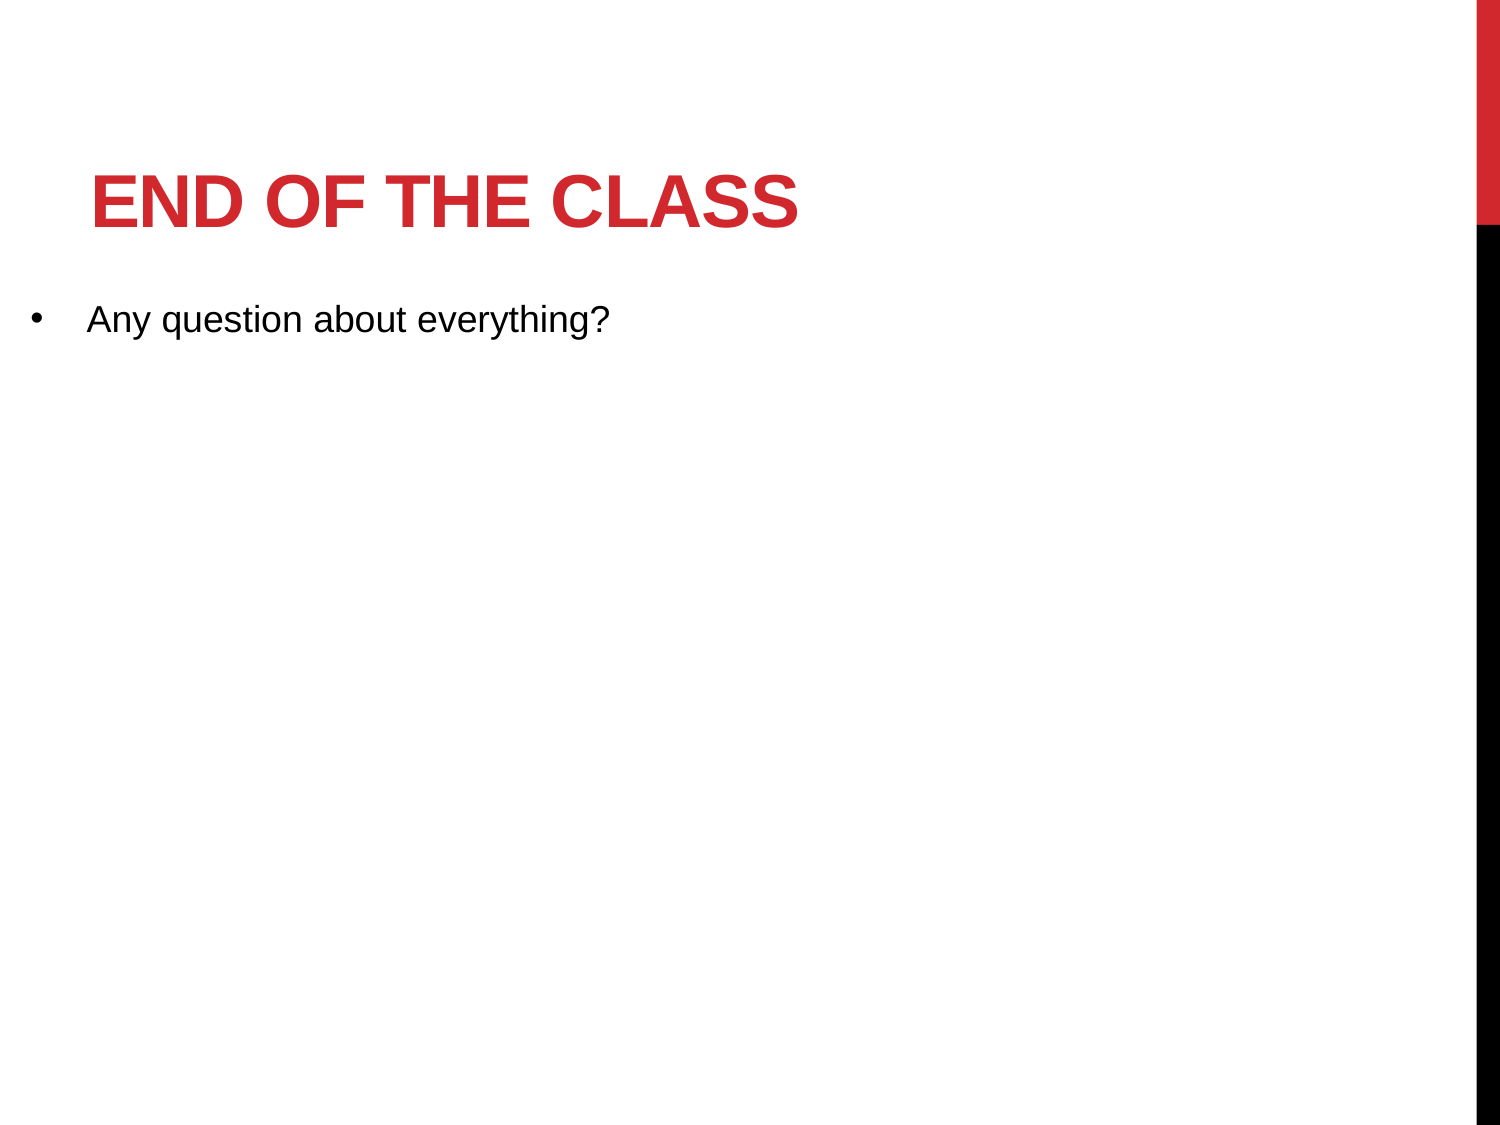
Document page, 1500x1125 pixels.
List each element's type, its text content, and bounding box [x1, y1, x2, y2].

list Any question about everything? [15, 287, 1465, 357]
title End of the class [75, 25, 1025, 250]
